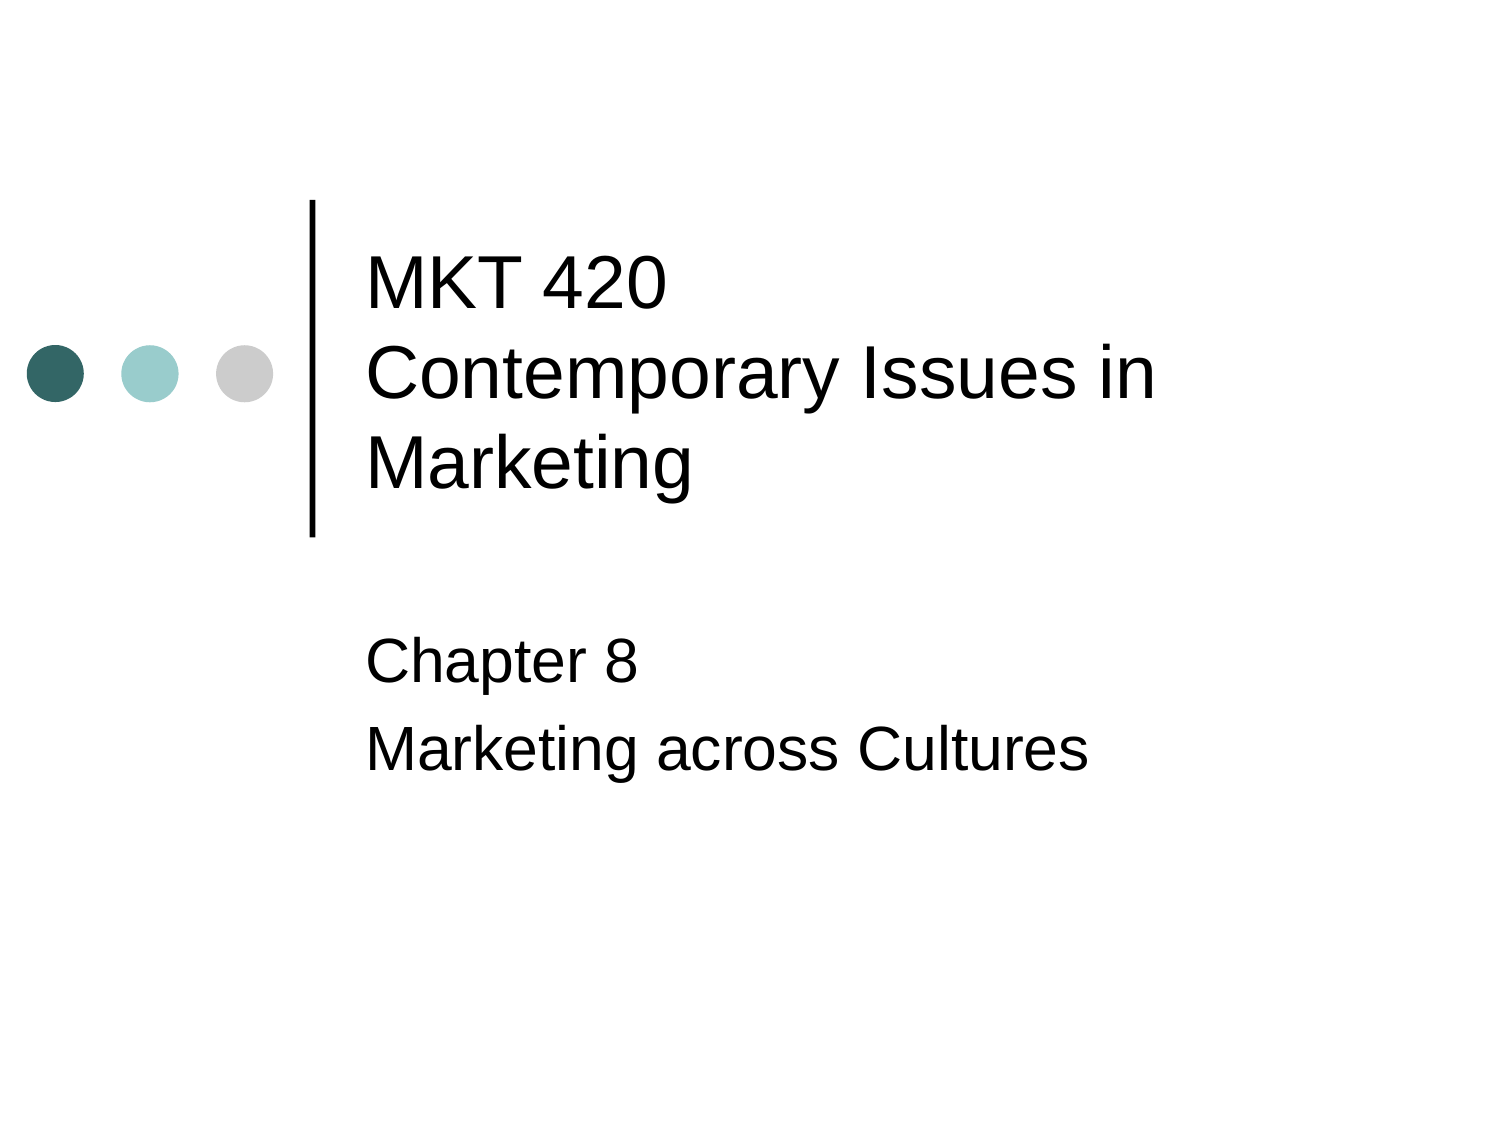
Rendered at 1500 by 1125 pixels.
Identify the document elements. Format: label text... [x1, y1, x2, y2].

title MKT 420 Contemporary Issues in Marketing [350, 224, 1413, 513]
subtitle Chapter 8 Marketing across Cultures [350, 612, 1413, 938]
